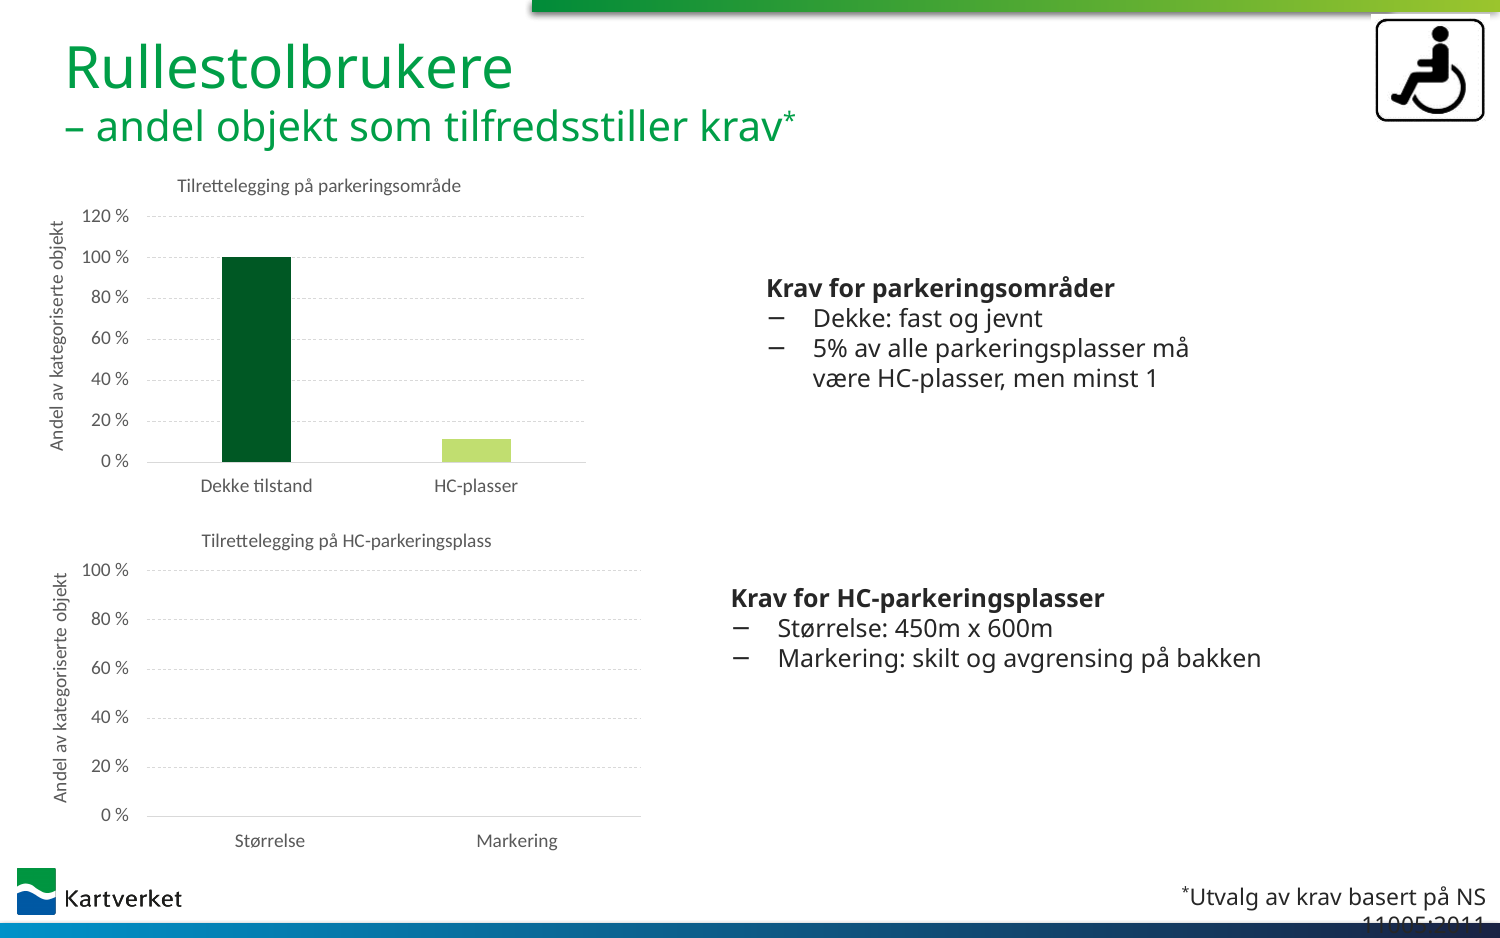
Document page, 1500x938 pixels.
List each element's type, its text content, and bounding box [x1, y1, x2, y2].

text_box Rullestolbrukere – andel objekt som tilfredsstiller krav* [49, 23, 1431, 158]
text_box *Utvalg av krav basert på NS 11005:2011 [1068, 873, 1500, 938]
text_box Krav for parkeringsområder Dekke: fast og jevnt 5% av alle parkeringsplasser må være HC-plasser, men minst 1 [751, 264, 1232, 400]
picture [41, 520, 652, 859]
picture [1371, 13, 1491, 127]
text_box Krav for HC-parkeringsplasser Størrelse: 450m x 600m Markering: skilt og avgrensing på bakken [715, 574, 1278, 680]
picture [41, 166, 598, 505]
